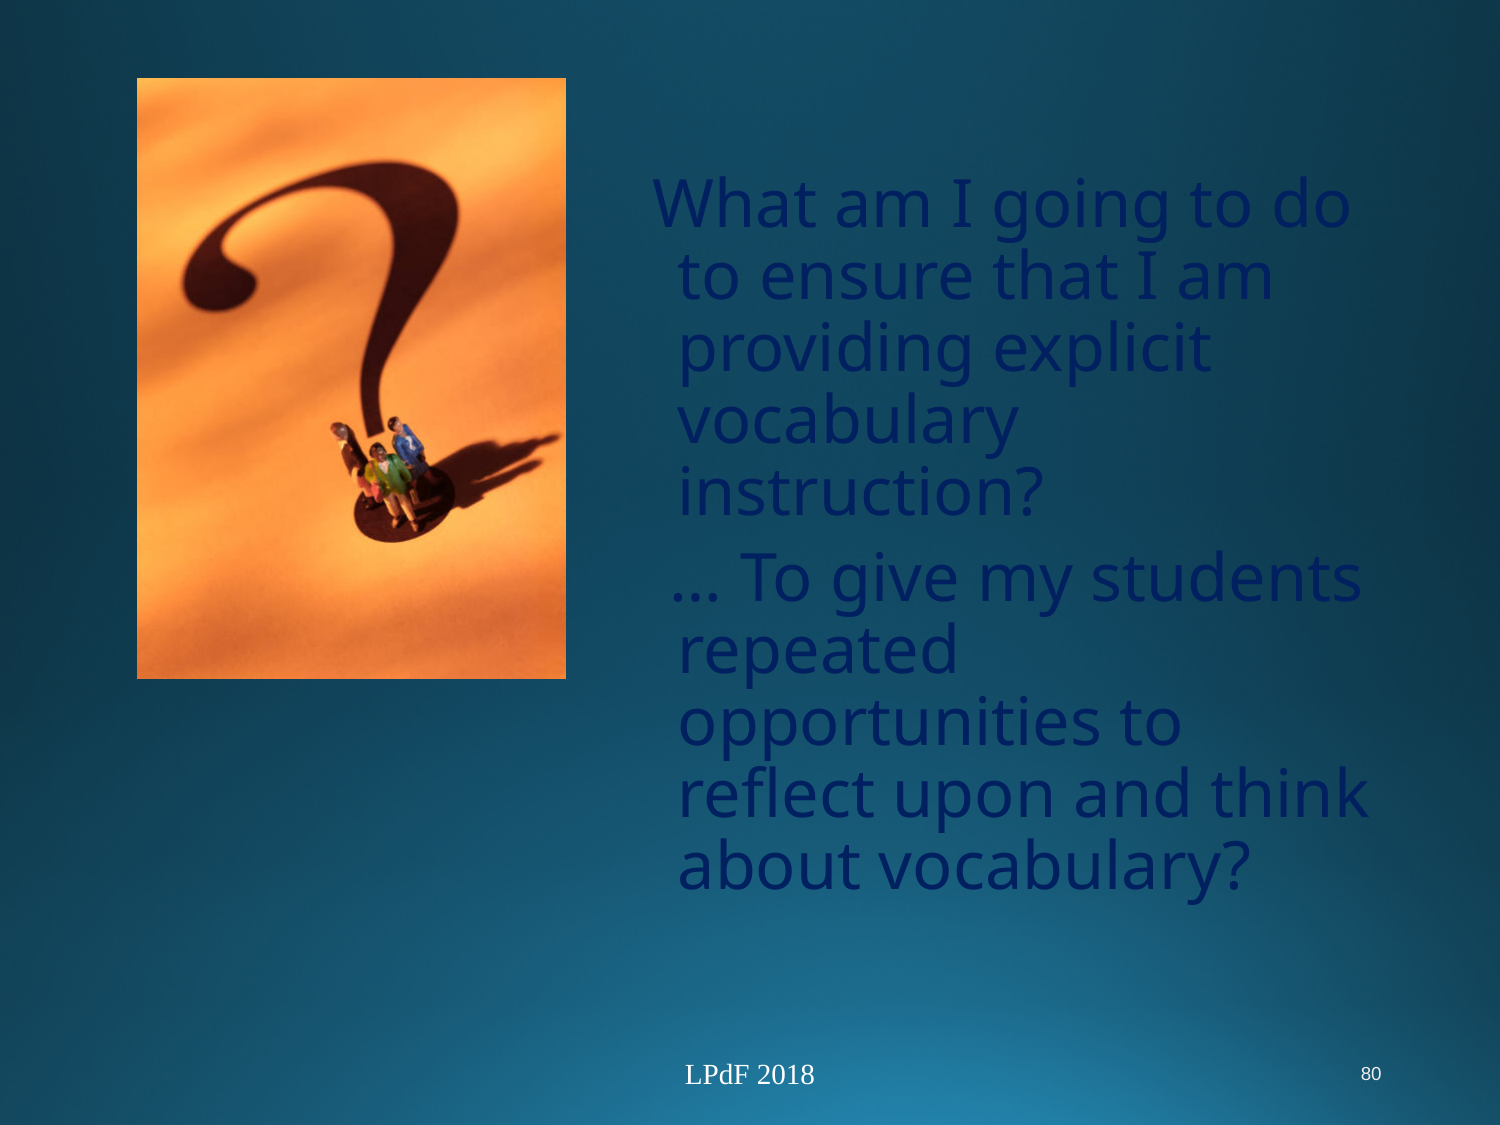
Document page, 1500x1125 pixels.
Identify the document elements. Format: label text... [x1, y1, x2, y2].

footer LPdF 2018 [496, 1042, 1004, 1103]
picture [0, 0, 1500, 1125]
list What am I going to do to ensure that I am providing explicit vocabulary instruction? … To give my students repeated opportunities to reflect upon and think about vocabulary? [637, 161, 1398, 962]
slide_number 80 [1059, 1042, 1397, 1103]
